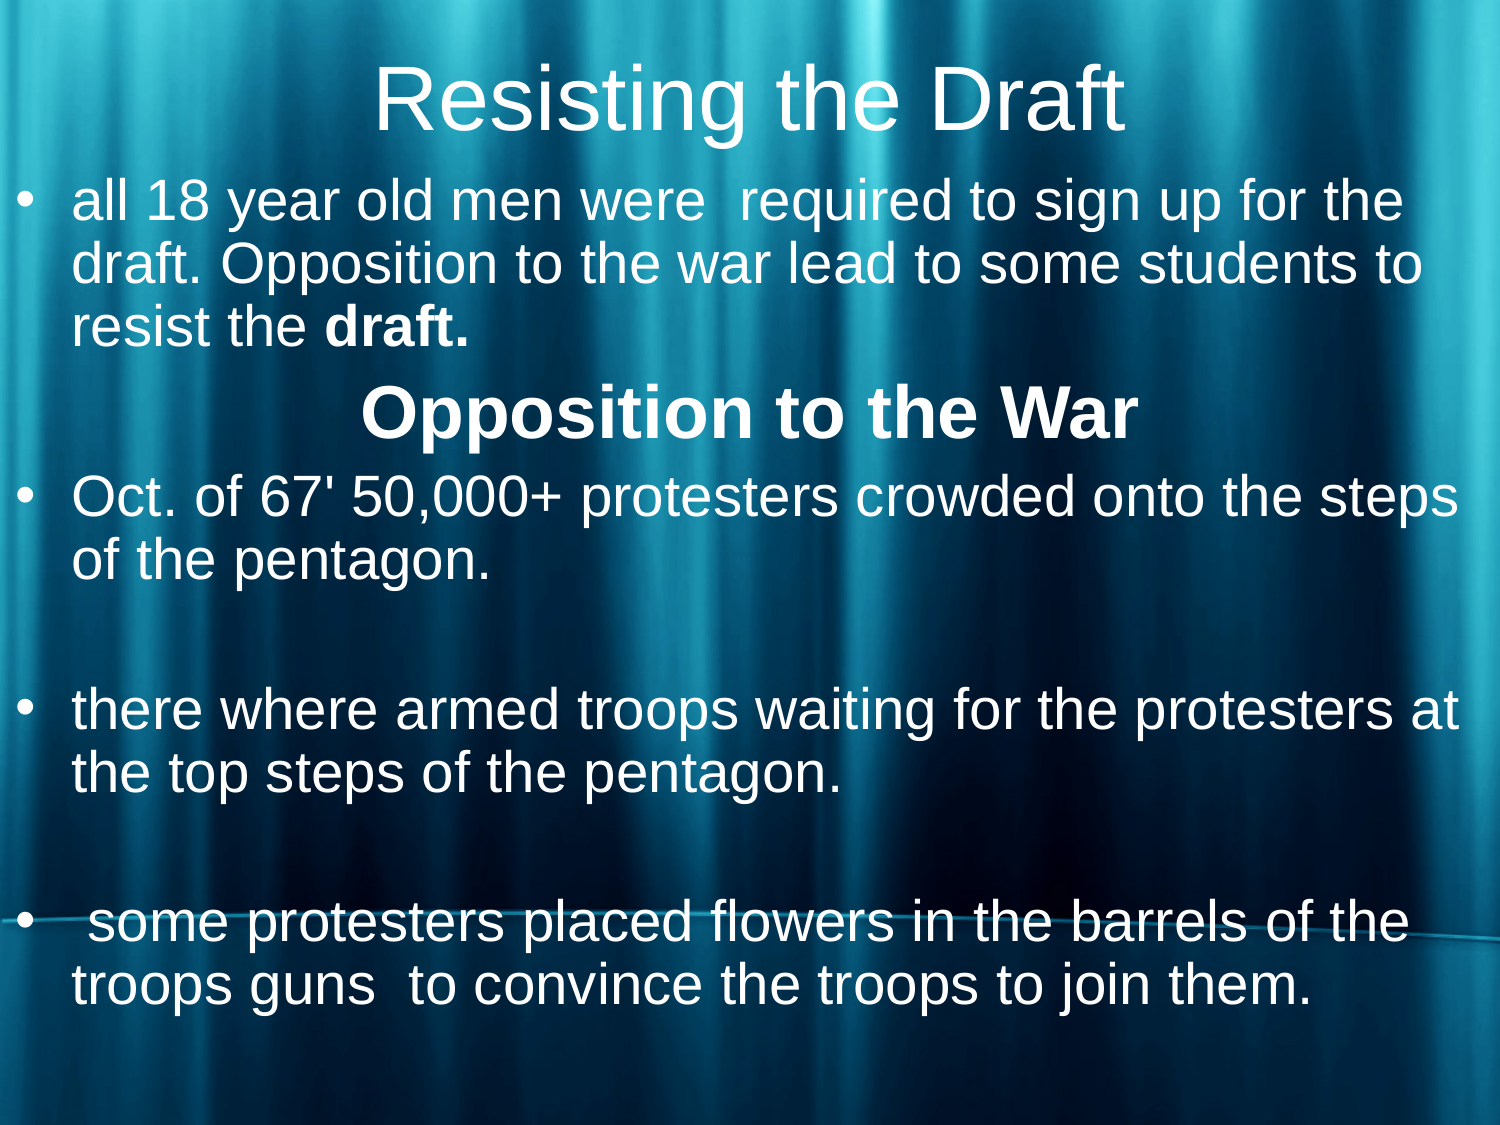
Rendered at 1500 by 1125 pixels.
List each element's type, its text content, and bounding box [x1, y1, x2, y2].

title Resisting the Draft [0, 0, 1500, 162]
list all 18 year old men were required to sign up for the draft. Opposition to the war lead to some students to resist the draft. Opposition to the War Oct. of 67' 50,000+ protesters crowded onto the steps of the pentagon. there where armed troops waiting for the protesters at the top steps of the pentagon. some protesters placed flowers in the barrels of the troops guns to convince the troops to join them. [0, 162, 1500, 1125]
